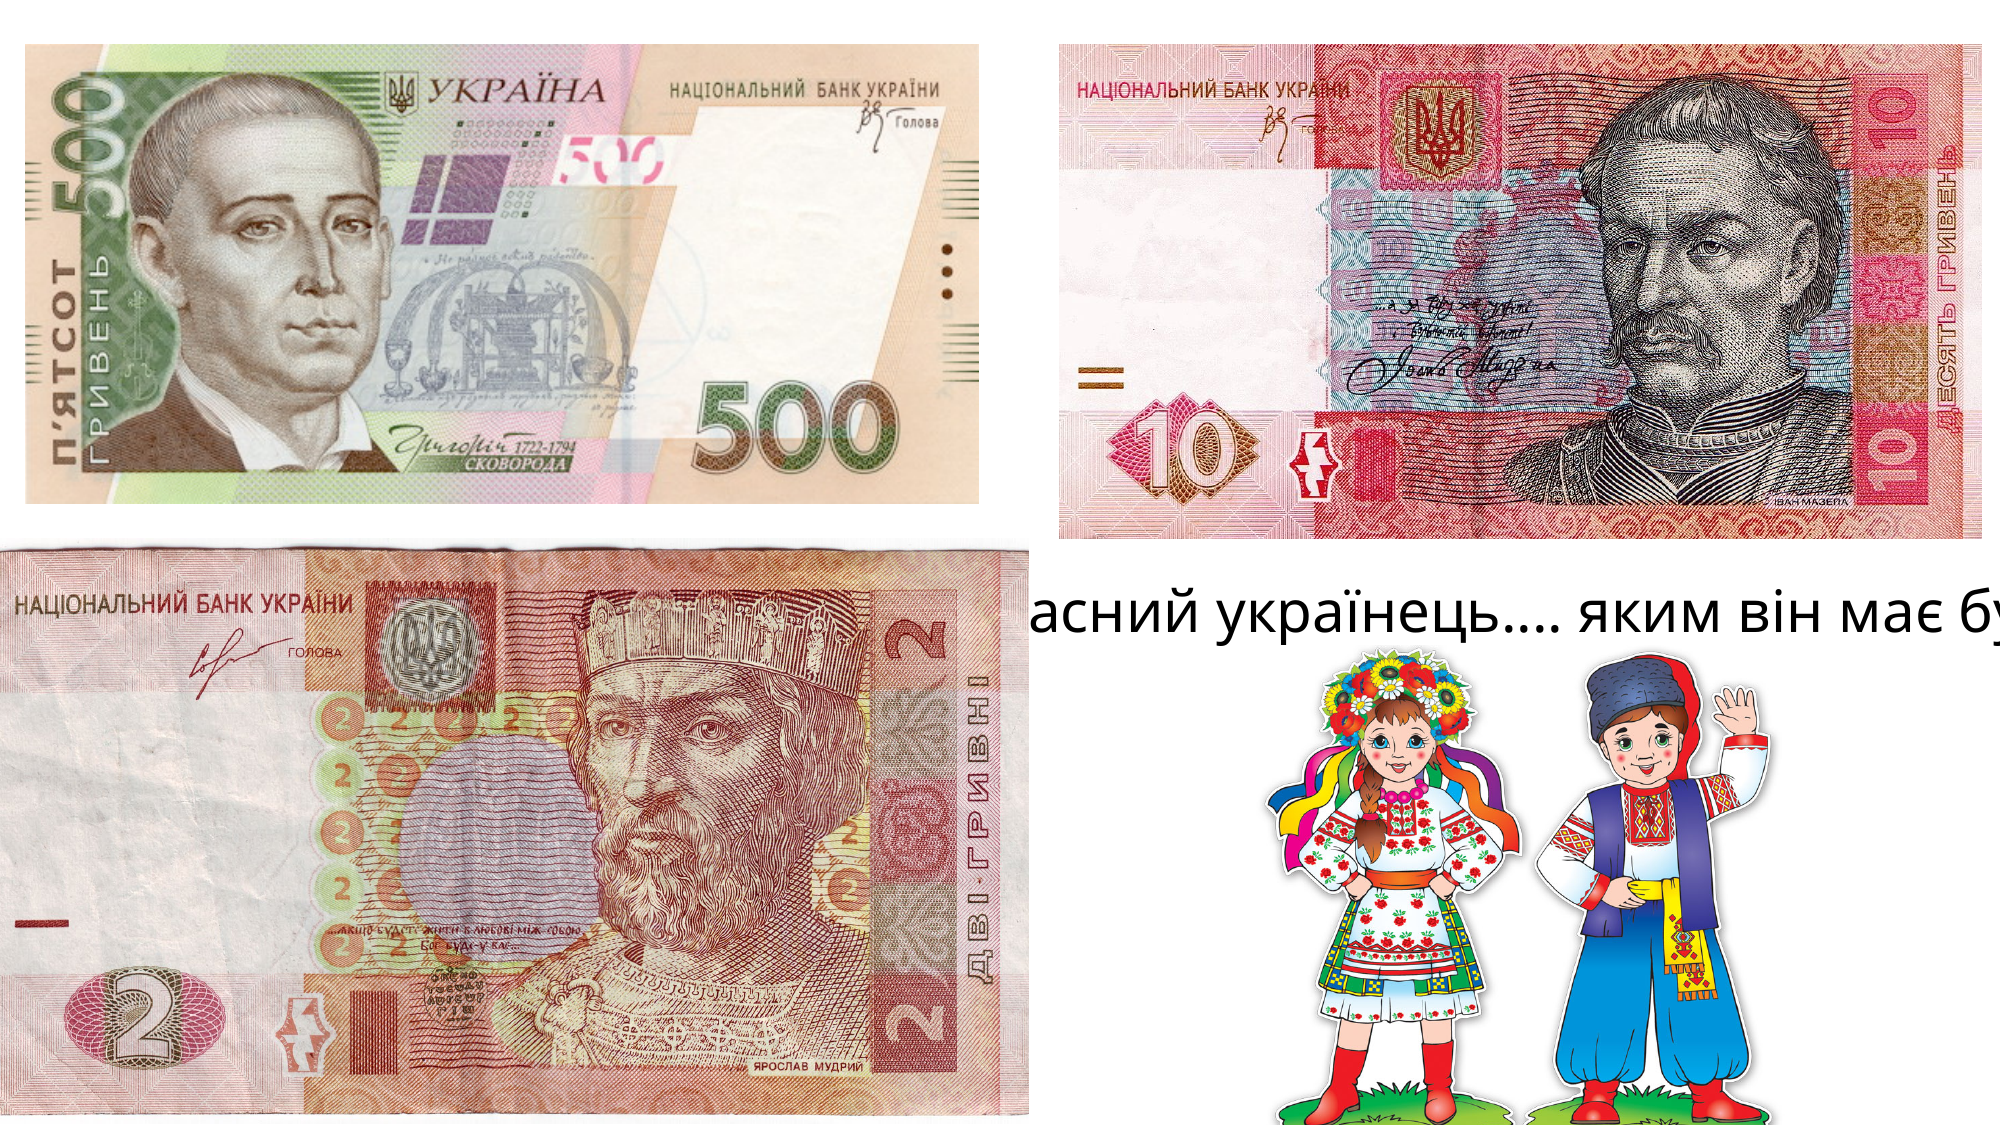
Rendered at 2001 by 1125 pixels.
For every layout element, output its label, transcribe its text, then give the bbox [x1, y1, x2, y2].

picture [25, 44, 979, 504]
list Сучасний українець.... яким він має бути? [1029, 574, 2000, 717]
picture [1059, 44, 1982, 539]
picture [0, 538, 1029, 1124]
picture [1250, 645, 1790, 1125]
